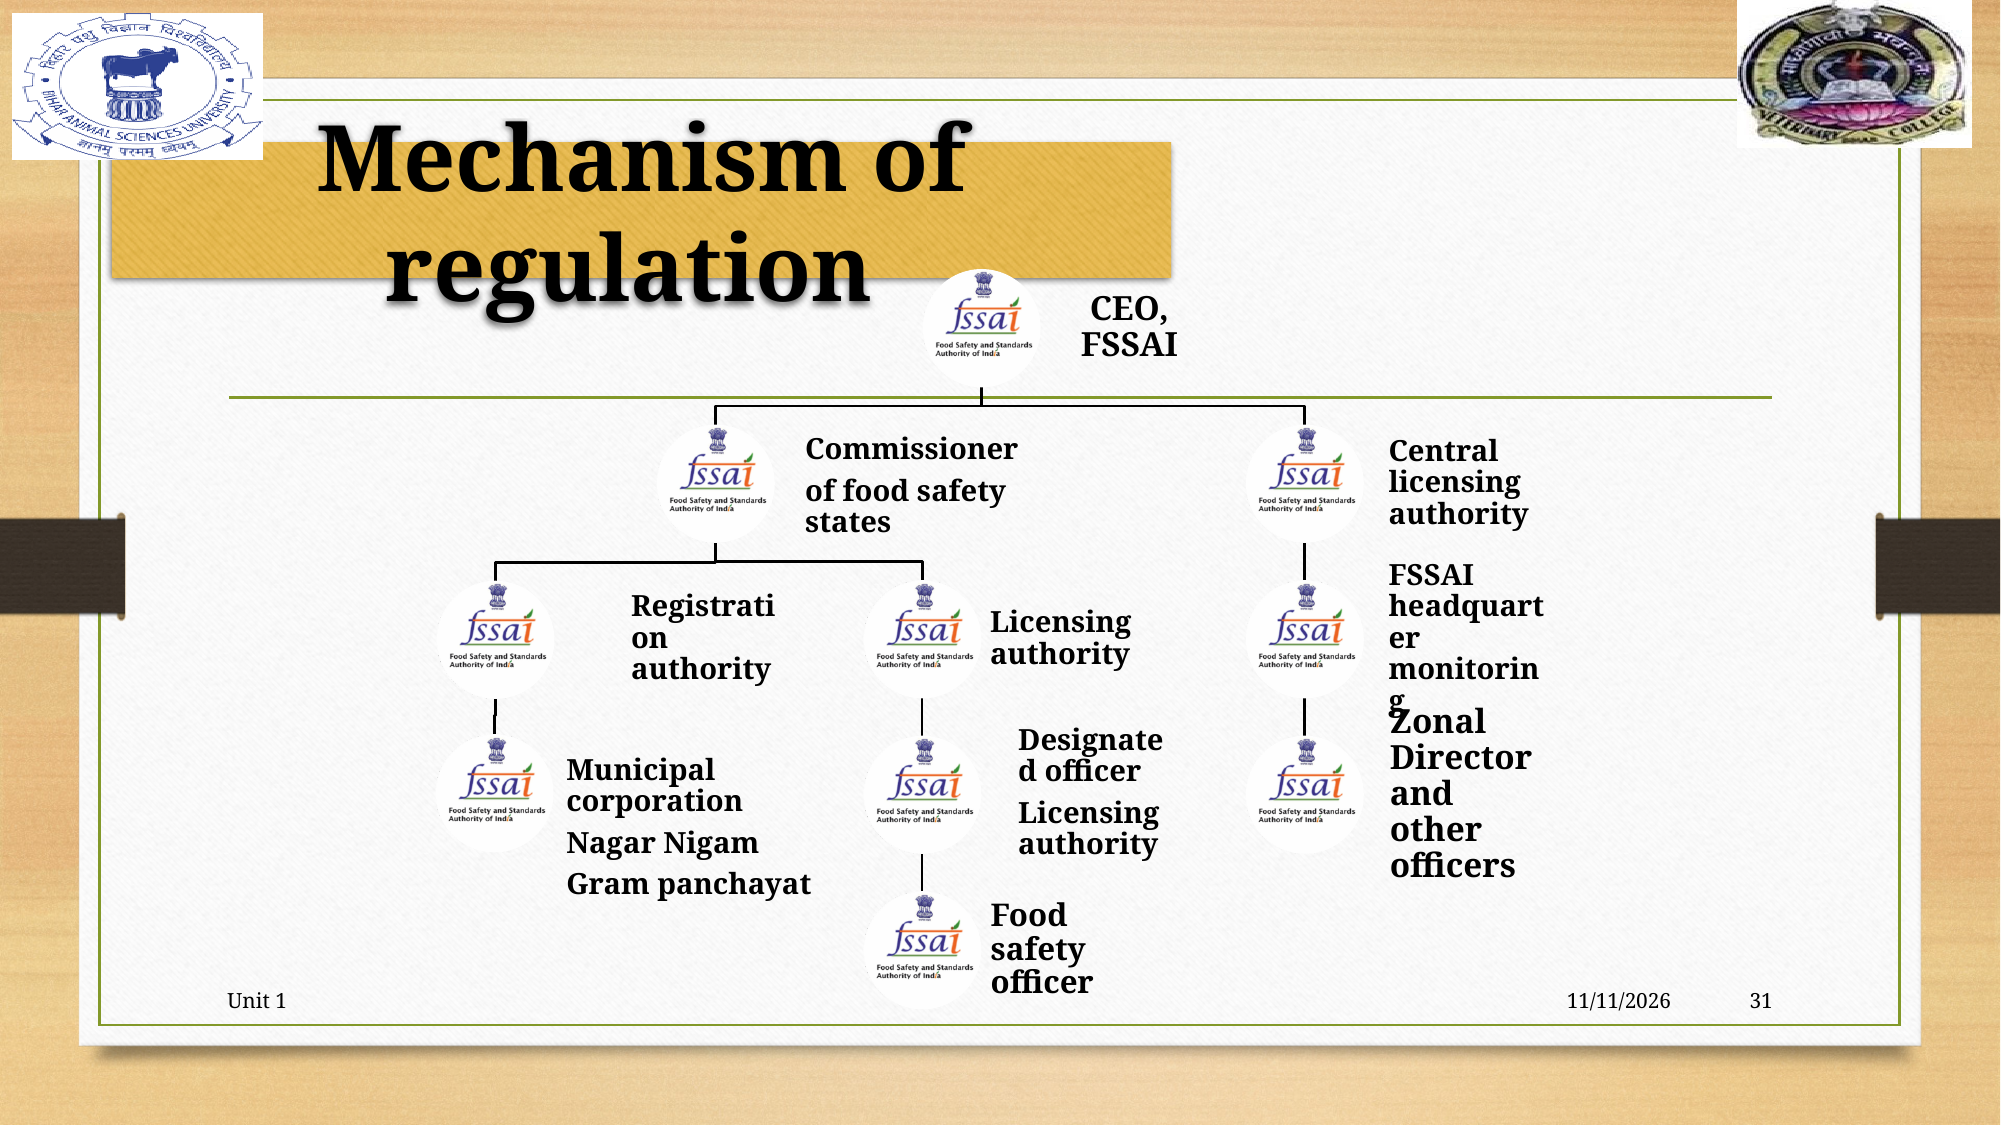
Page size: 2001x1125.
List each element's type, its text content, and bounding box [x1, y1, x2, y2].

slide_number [1423, 1017, 1686, 1025]
title Mechanism of regulation [111, 142, 1172, 278]
footer Unit 1 [212, 1017, 1411, 1025]
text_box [162, 261, 1792, 1017]
picture [0, 0, 2001, 1125]
slide_number 31 [1698, 1017, 1788, 1025]
